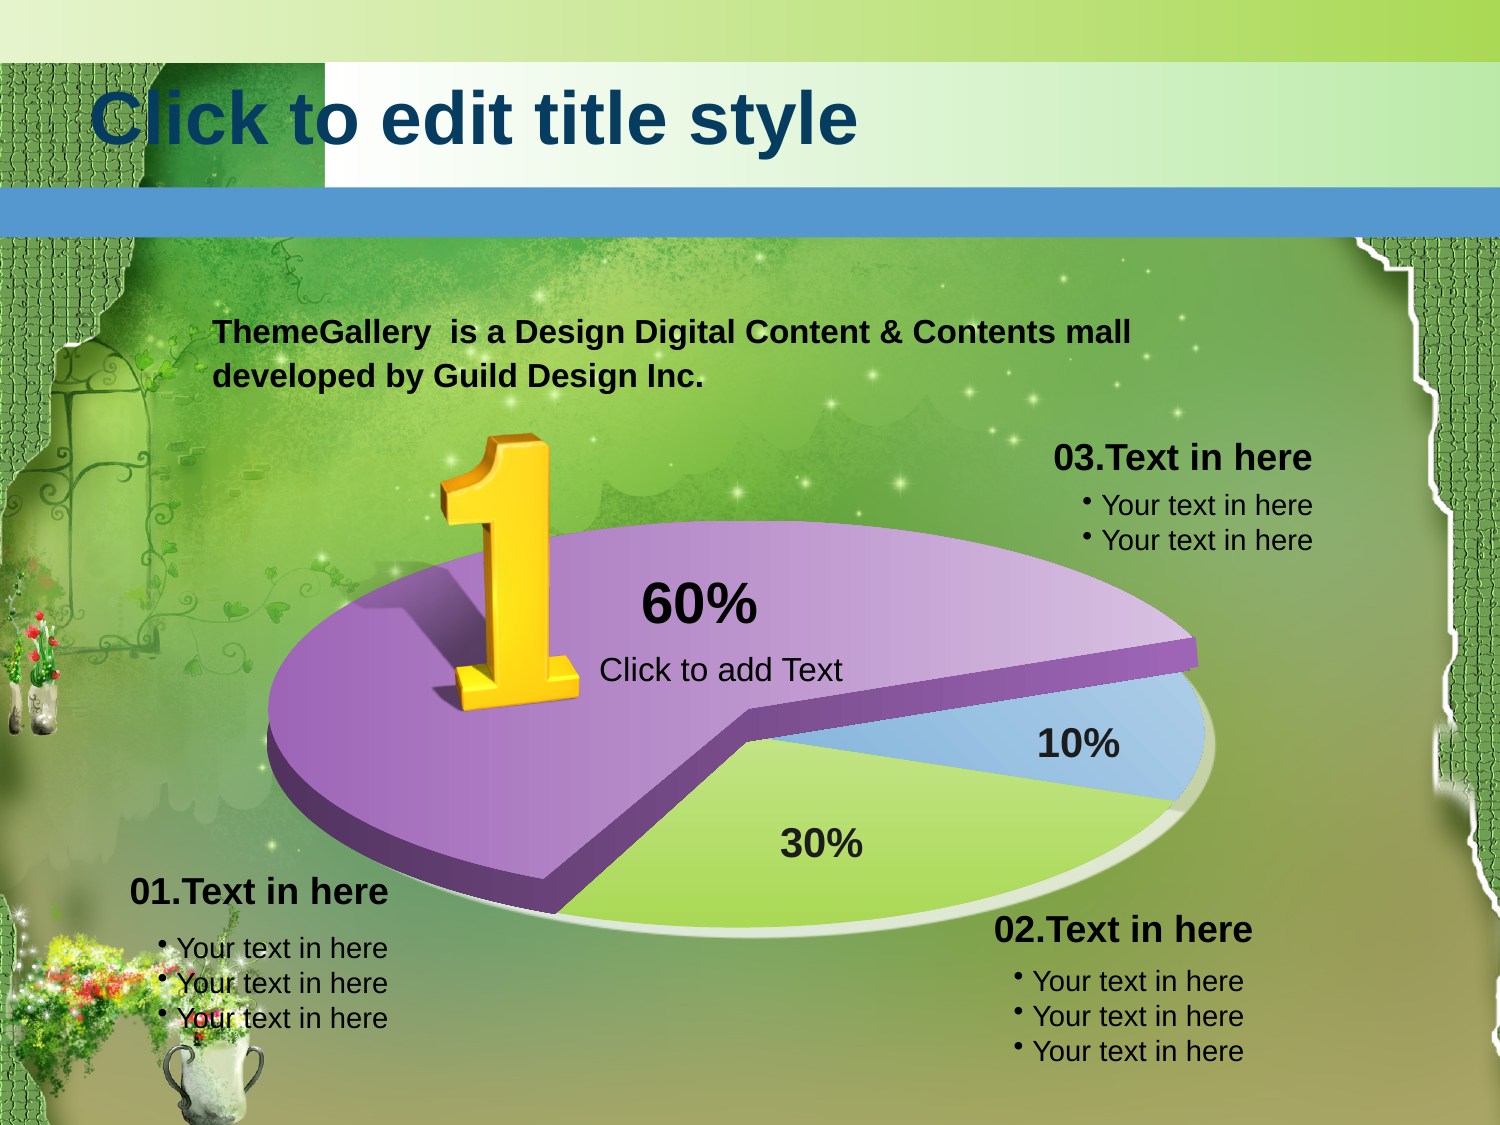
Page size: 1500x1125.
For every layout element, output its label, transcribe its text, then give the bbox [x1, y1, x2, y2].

text_box Your text in here Your text in here Your text in here [998, 963, 1260, 1075]
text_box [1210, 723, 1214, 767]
text_box 01.Text in here [116, 852, 265, 927]
picture [0, 238, 1500, 1125]
text_box 02.Text in here [935, 892, 1311, 963]
text_box Your text in here Your text in here [1067, 491, 1329, 564]
text_box Your text in here Your text in here Your text in here [142, 927, 404, 1042]
text_box [434, 0, 438, 62]
picture [0, 62, 325, 187]
text_box 03.Text in here [1016, 420, 1350, 491]
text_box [633, 0, 637, 62]
title Click to edit title style [75, 0, 1425, 185]
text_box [270, 540, 1205, 928]
text_box ThemeGallery is a Design Digital Content & Contents mall developed by Guild Design Inc. [197, 298, 1260, 402]
text_box [584, 520, 951, 538]
